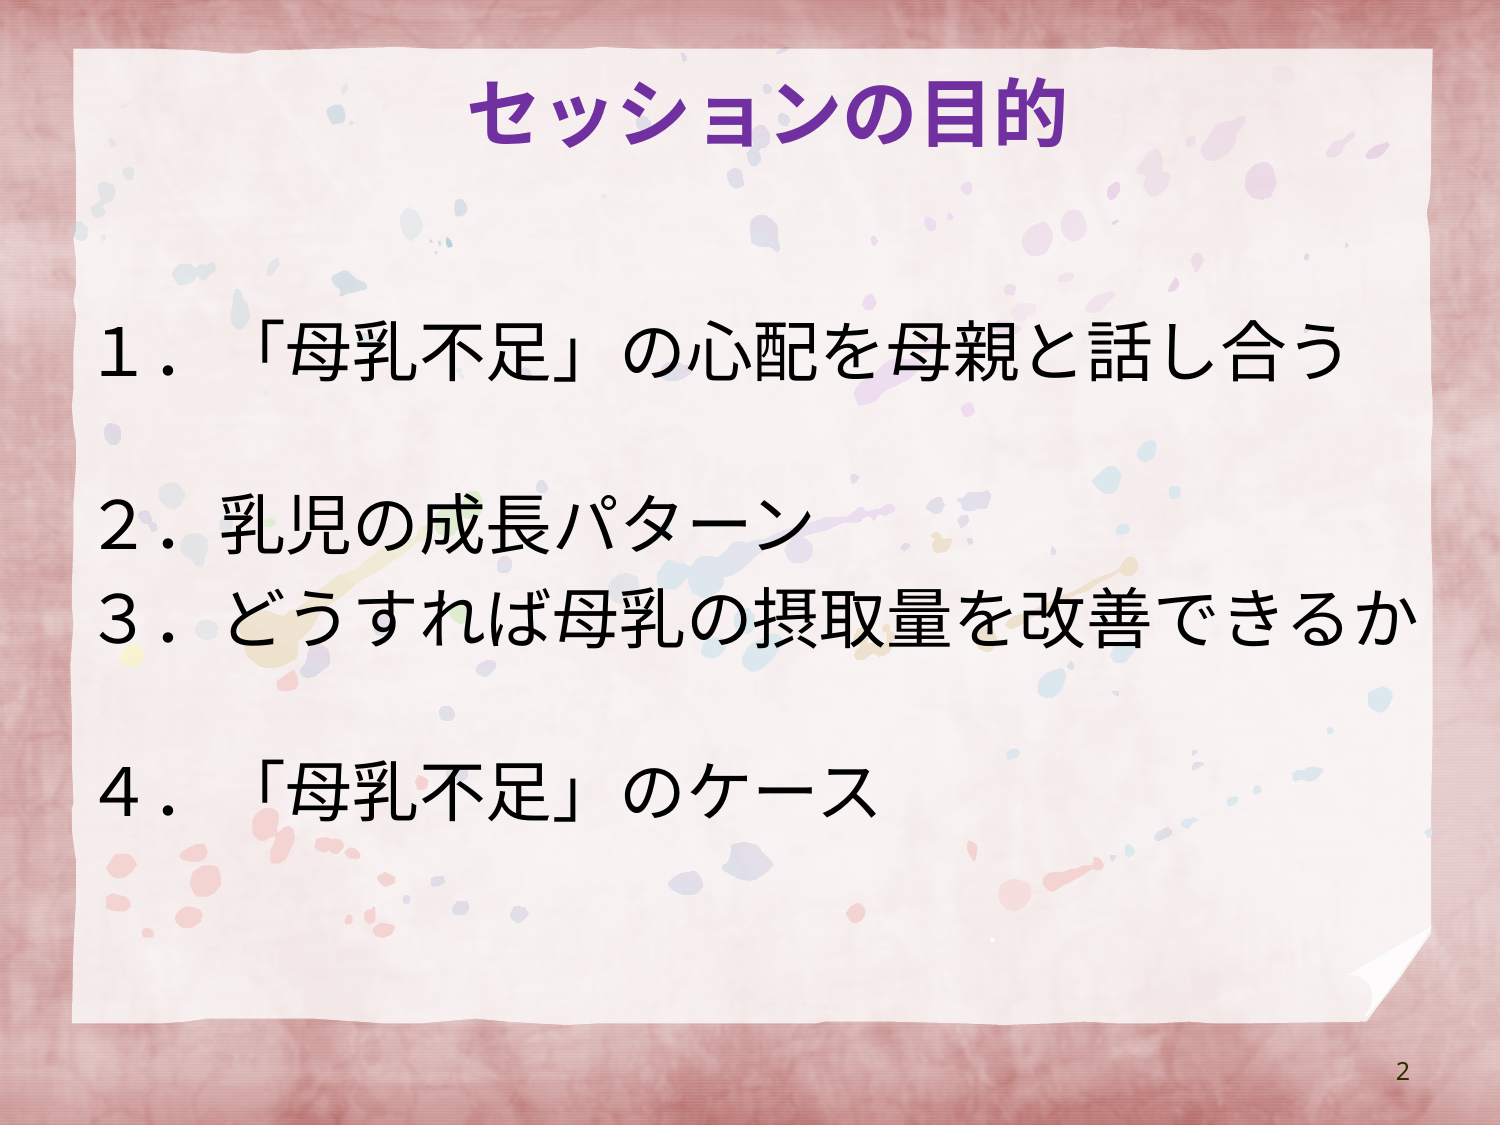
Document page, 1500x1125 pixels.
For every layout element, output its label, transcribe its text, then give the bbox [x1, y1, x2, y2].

list １．「母乳不足」の心配を母親と話し合う ２．乳児の成長パターン ３．どうすれば母乳の摂取量を改善できるか ４．「母乳不足」のケース [70, 302, 1465, 726]
title セッションの目的 [163, 58, 1372, 165]
slide_number 2 [1074, 1042, 1425, 1103]
